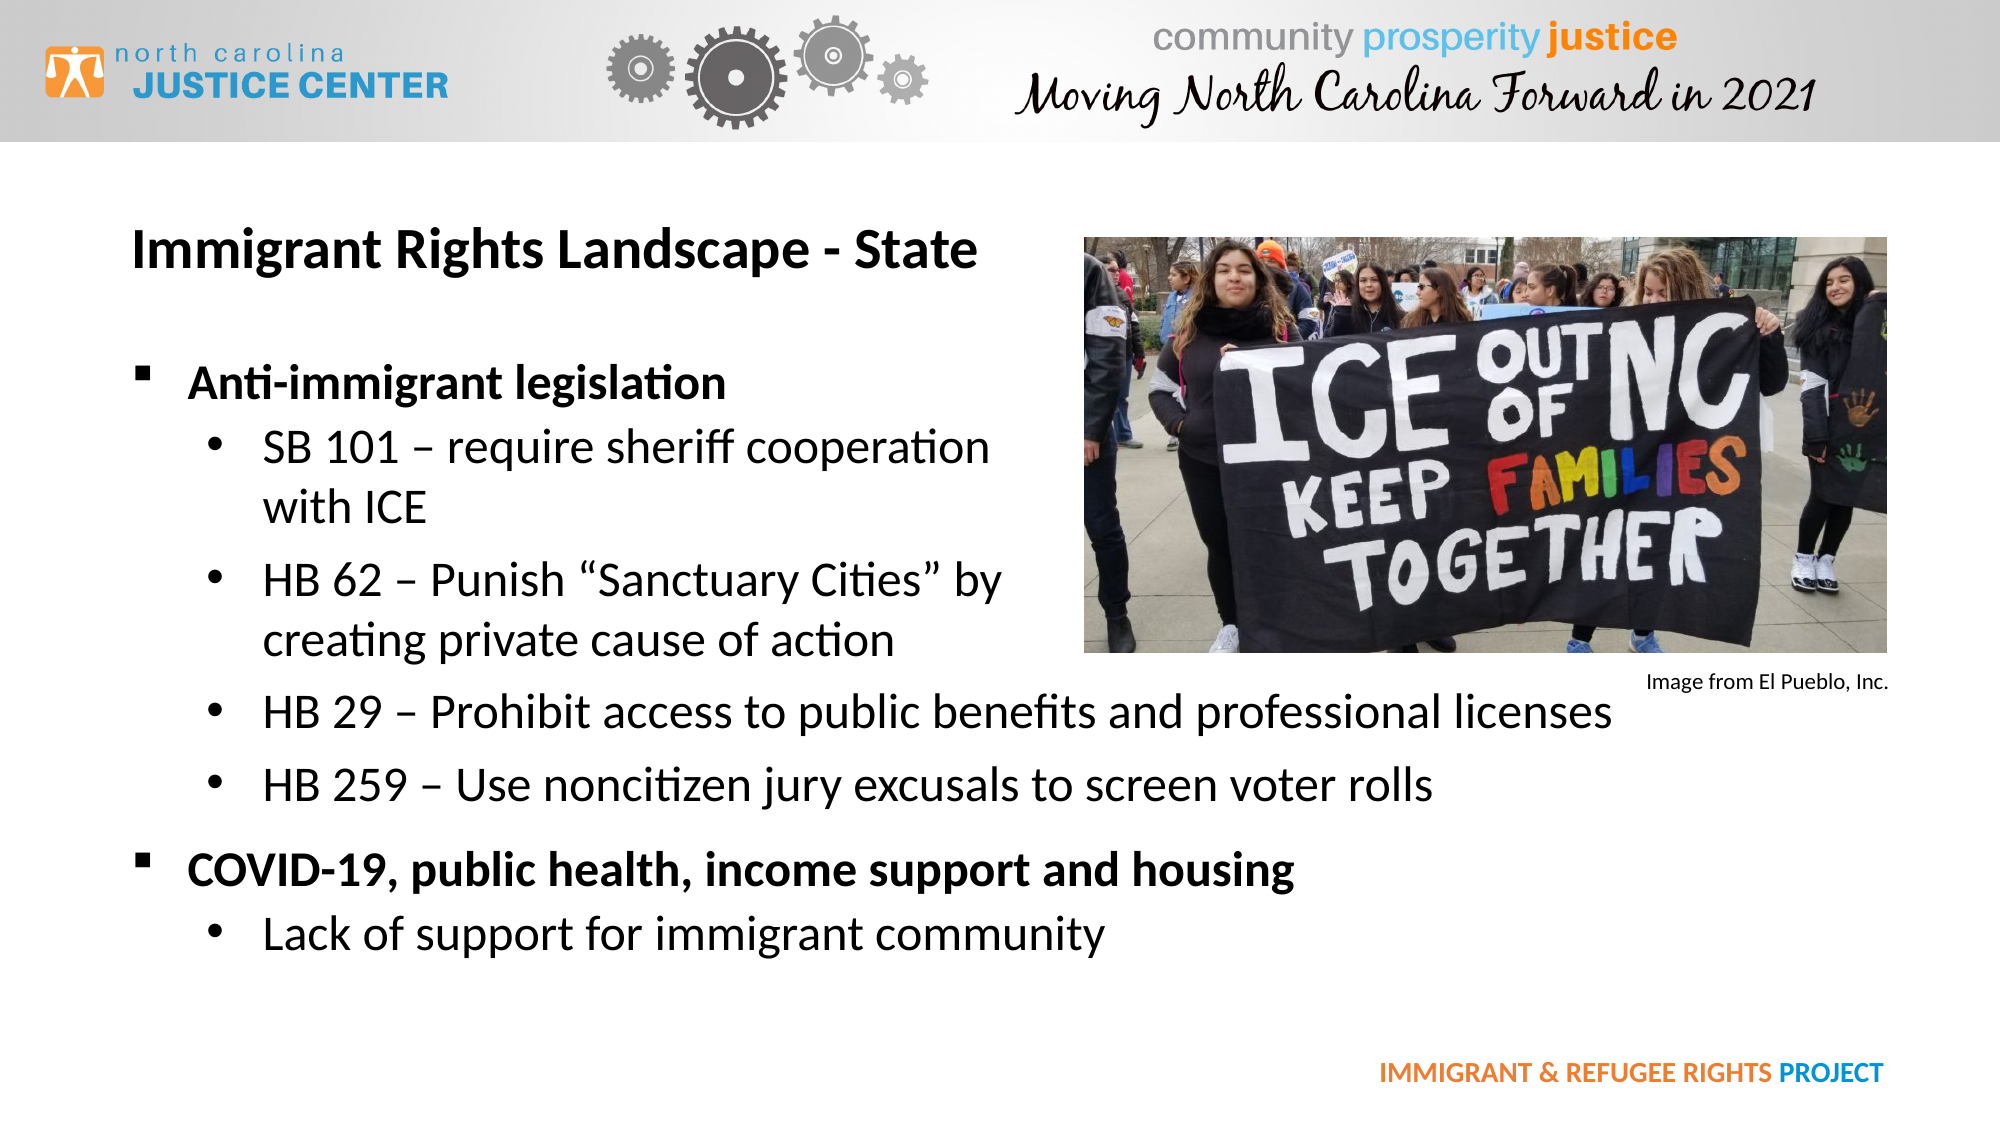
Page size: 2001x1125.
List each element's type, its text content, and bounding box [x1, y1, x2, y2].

text_box Immigrant Rights Landscape - State [131, 210, 1854, 281]
text_box IMMIGRANT & REFUGEE RIGHTS PROJECT [161, 1053, 1884, 1089]
text_box Anti-immigrant legislation SB 101 – require sheriff cooperation with ICE HB 62 – Punish “Sanctuary Cities” by creating private cause of action HB 29 – Prohibit access to public benefits and professional licenses HB 259 – Use noncitizen jury excusals to screen voter rolls COVID-19, public health, income support and housing Lack of support for immigrant community [131, 349, 1769, 961]
picture [1083, 237, 1887, 653]
picture [0, 0, 2000, 142]
text_box Image from El Pueblo, Inc. [1342, 658, 1905, 701]
